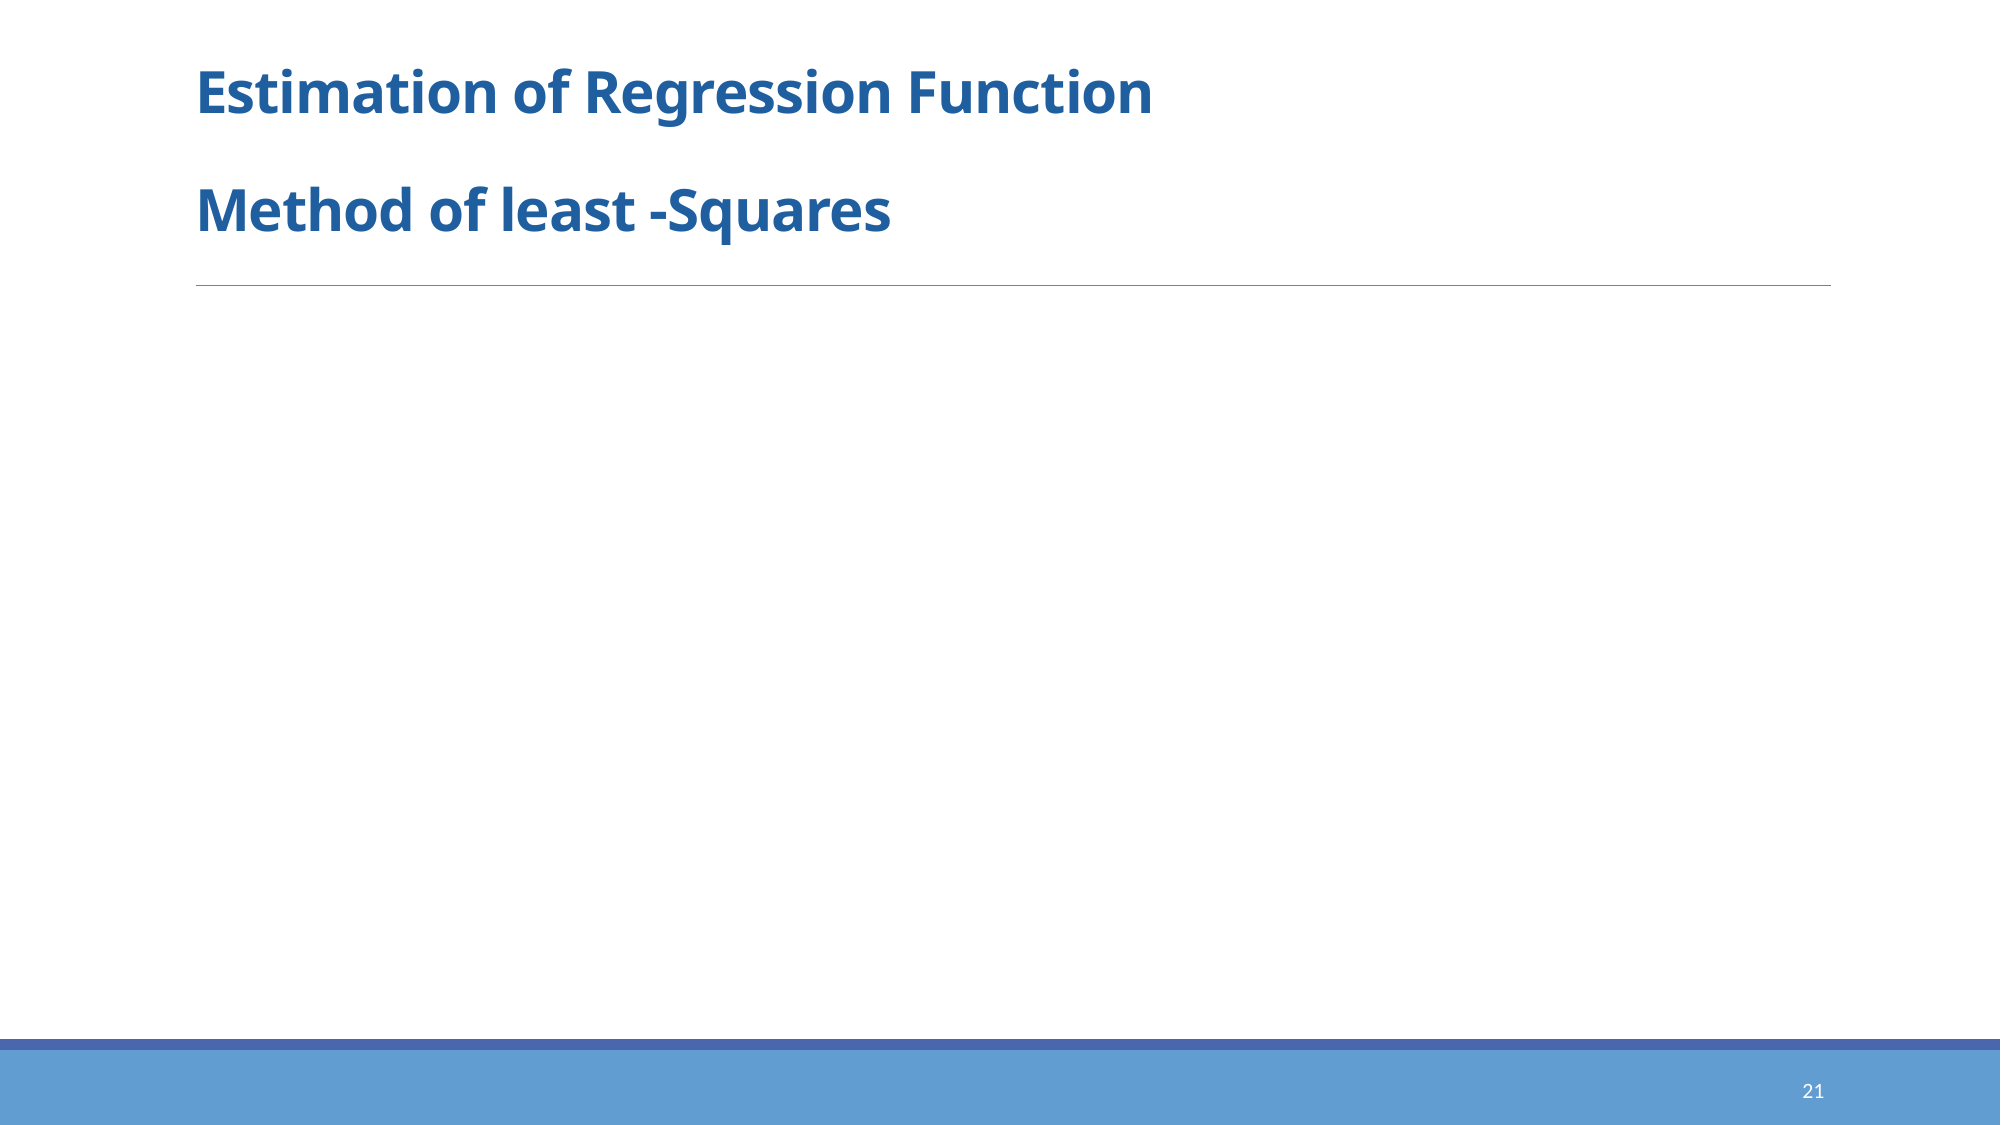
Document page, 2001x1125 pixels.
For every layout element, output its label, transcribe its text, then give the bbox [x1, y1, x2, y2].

slide_number 21 [1624, 1059, 1840, 1120]
title Estimation of Regression Function Method of least -Squares [180, 47, 1830, 252]
